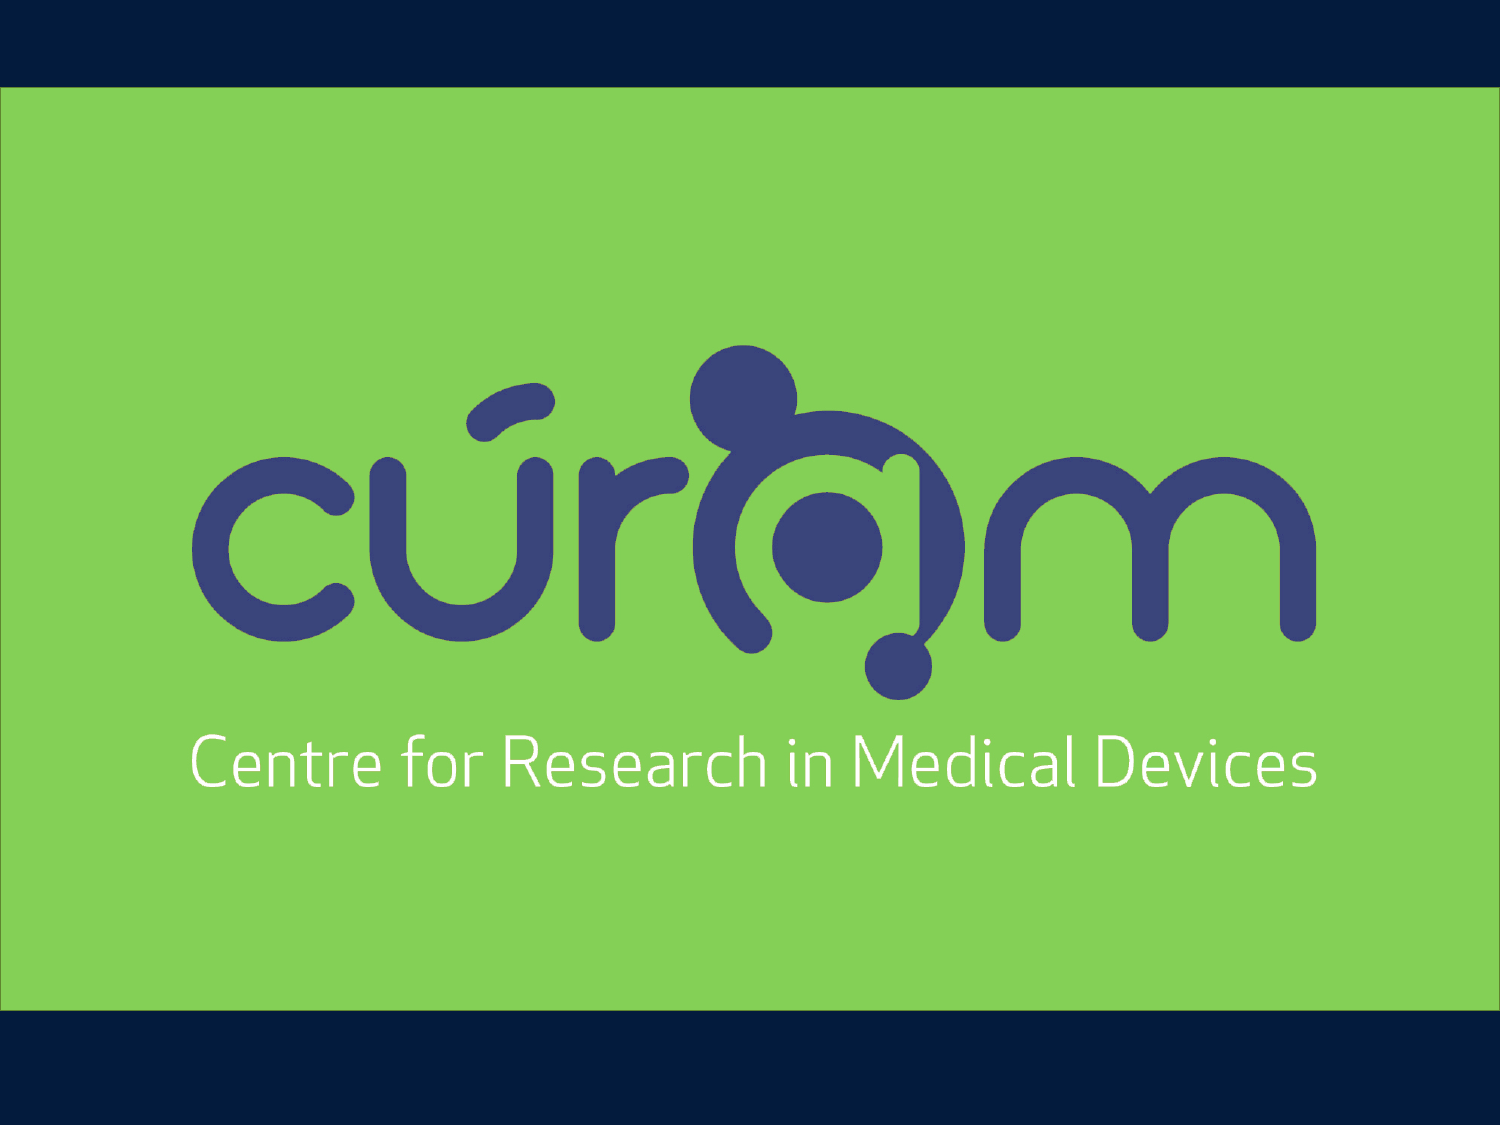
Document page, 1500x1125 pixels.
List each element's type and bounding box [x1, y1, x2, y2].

picture [0, 87, 1500, 1011]
